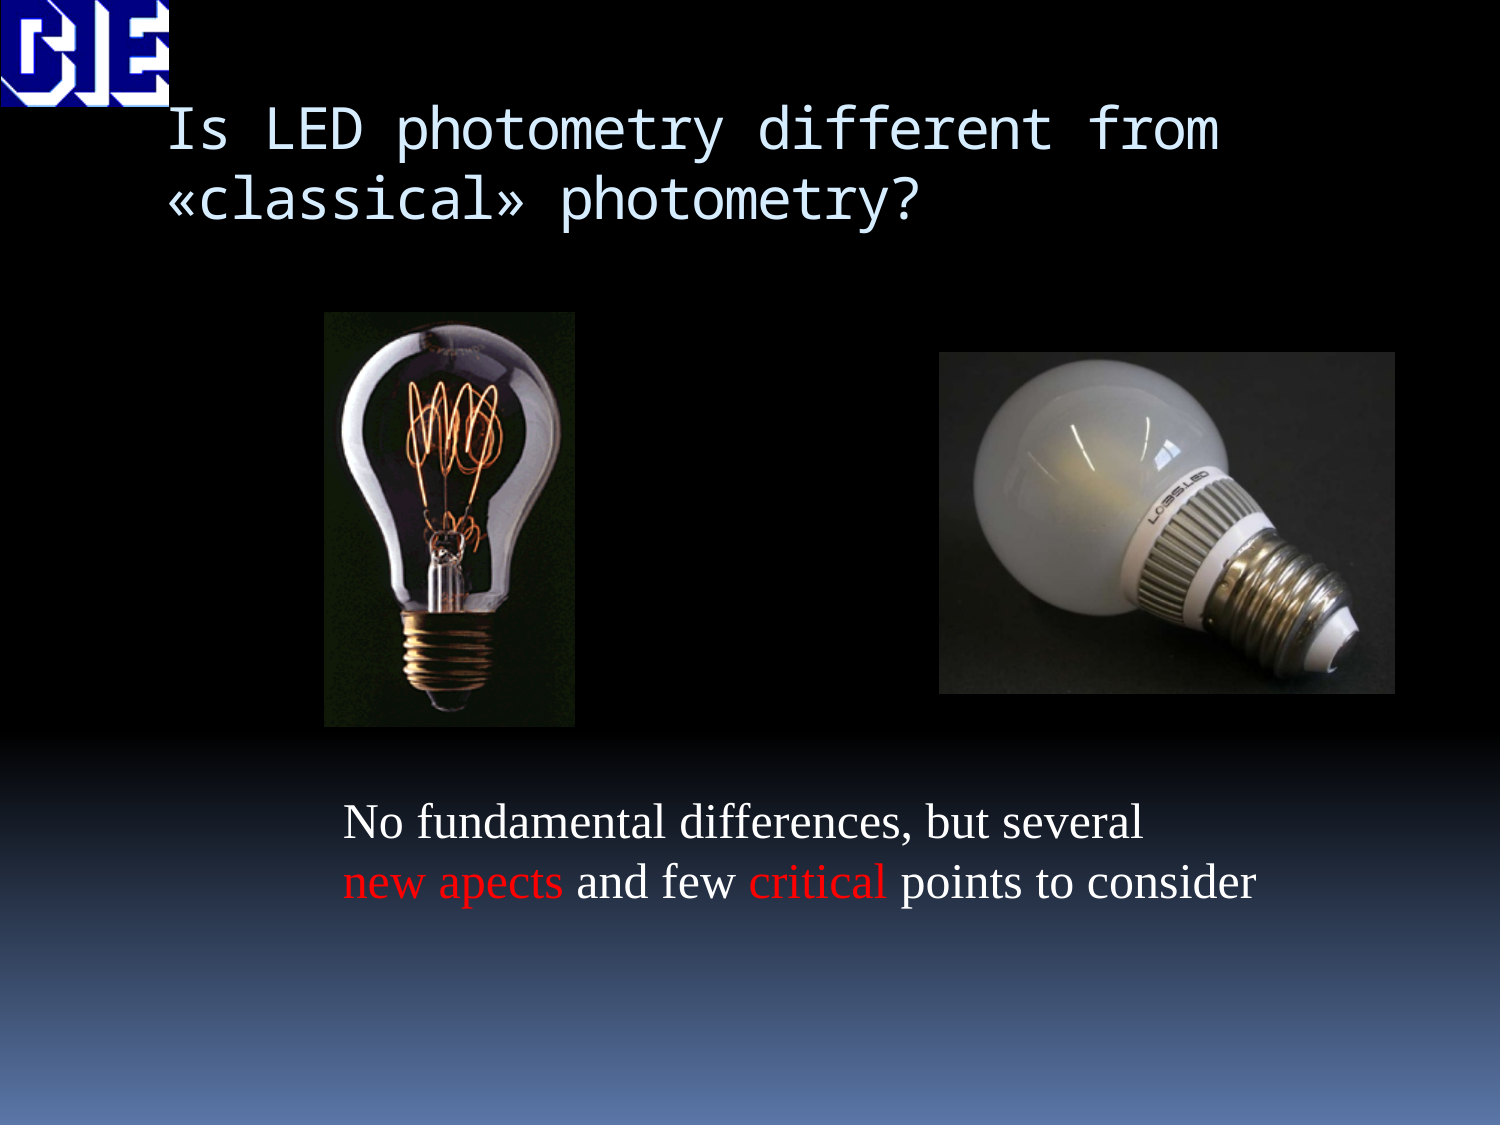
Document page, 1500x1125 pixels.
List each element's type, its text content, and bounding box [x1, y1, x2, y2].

title Is LED photometry different from «classical» photometry? [150, 83, 1425, 234]
picture [324, 311, 575, 728]
picture [938, 351, 1395, 695]
text_box No fundamental differences, but several new apects and few critical points to consider [328, 781, 1285, 916]
